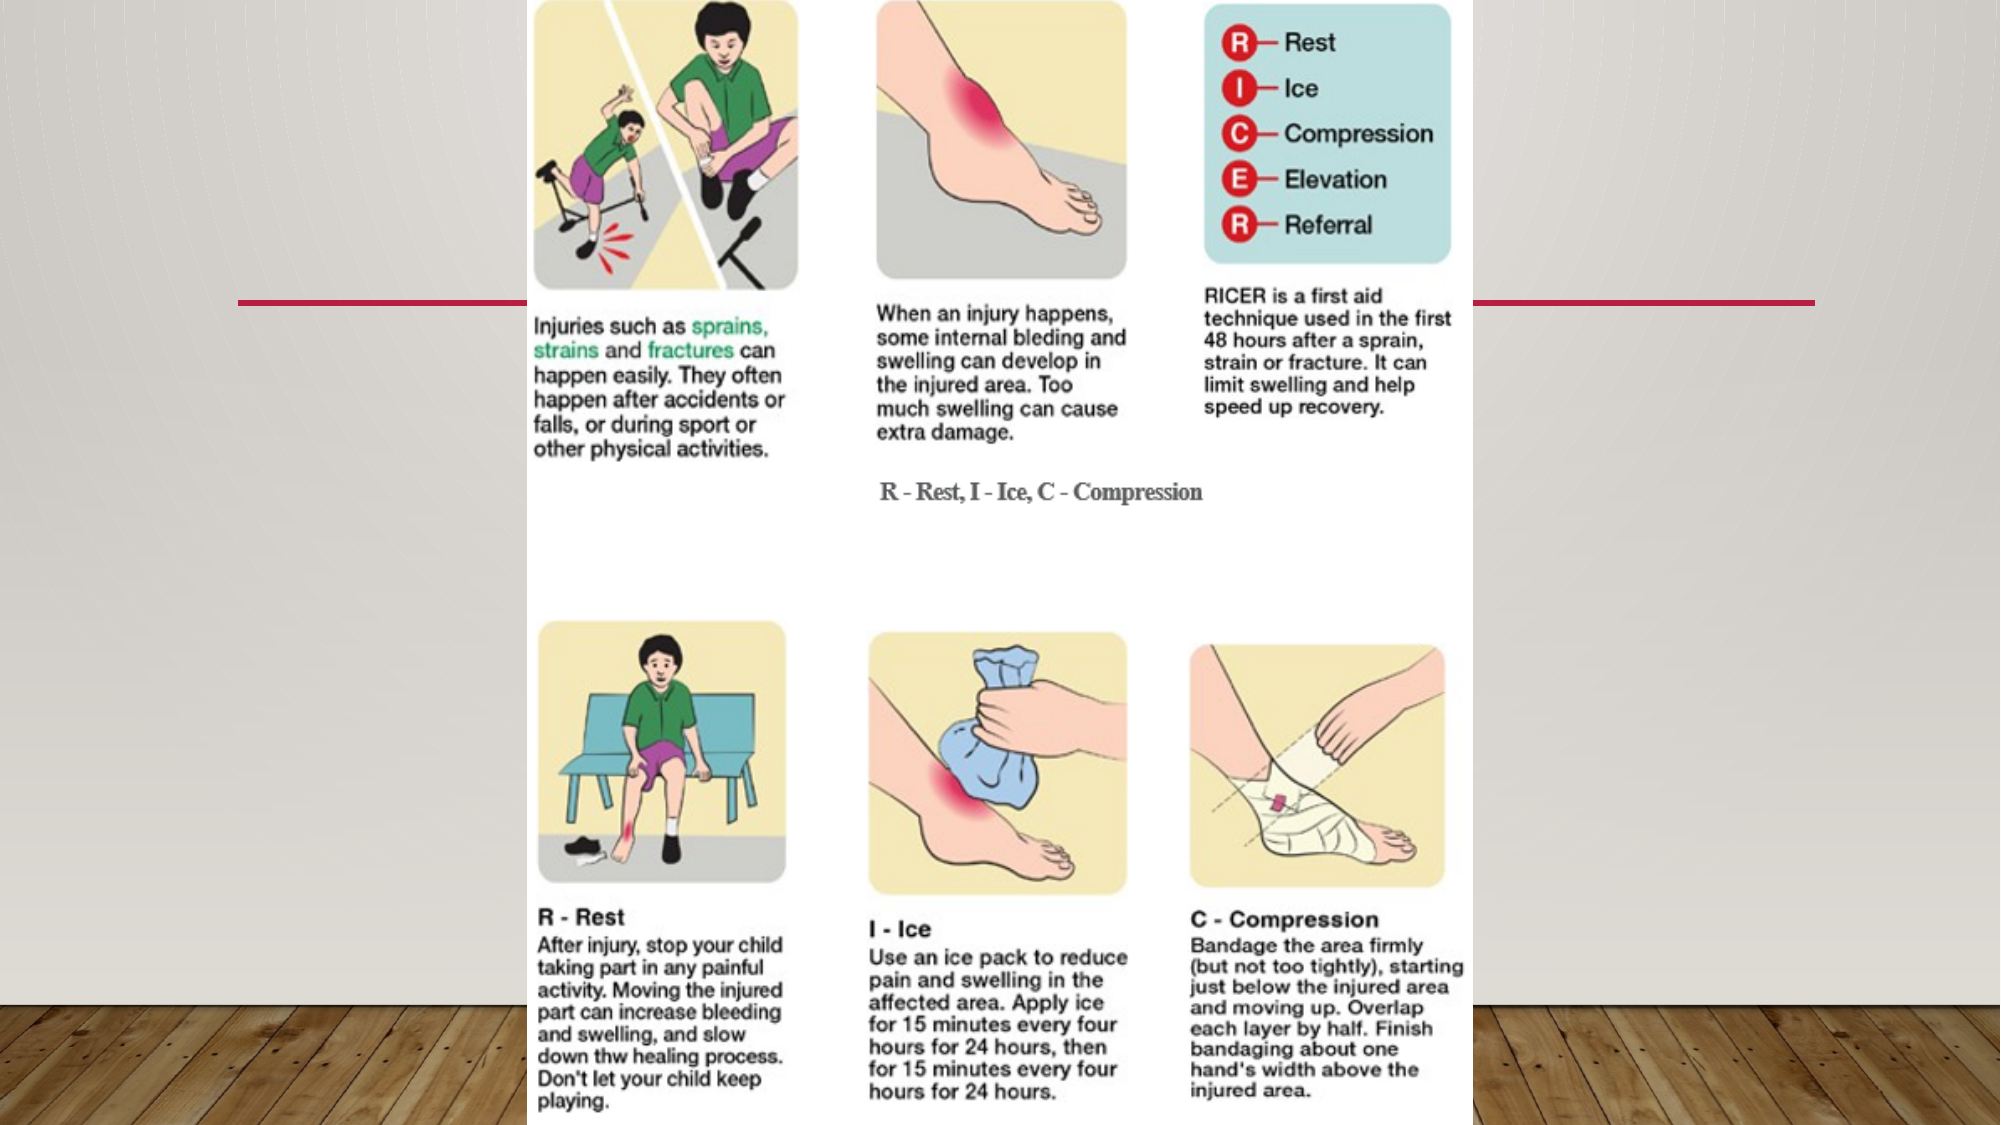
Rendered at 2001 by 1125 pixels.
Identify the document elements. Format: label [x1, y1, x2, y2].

picture [1474, 1005, 2000, 1125]
picture [0, 1005, 526, 1125]
list [526, 0, 1474, 1125]
